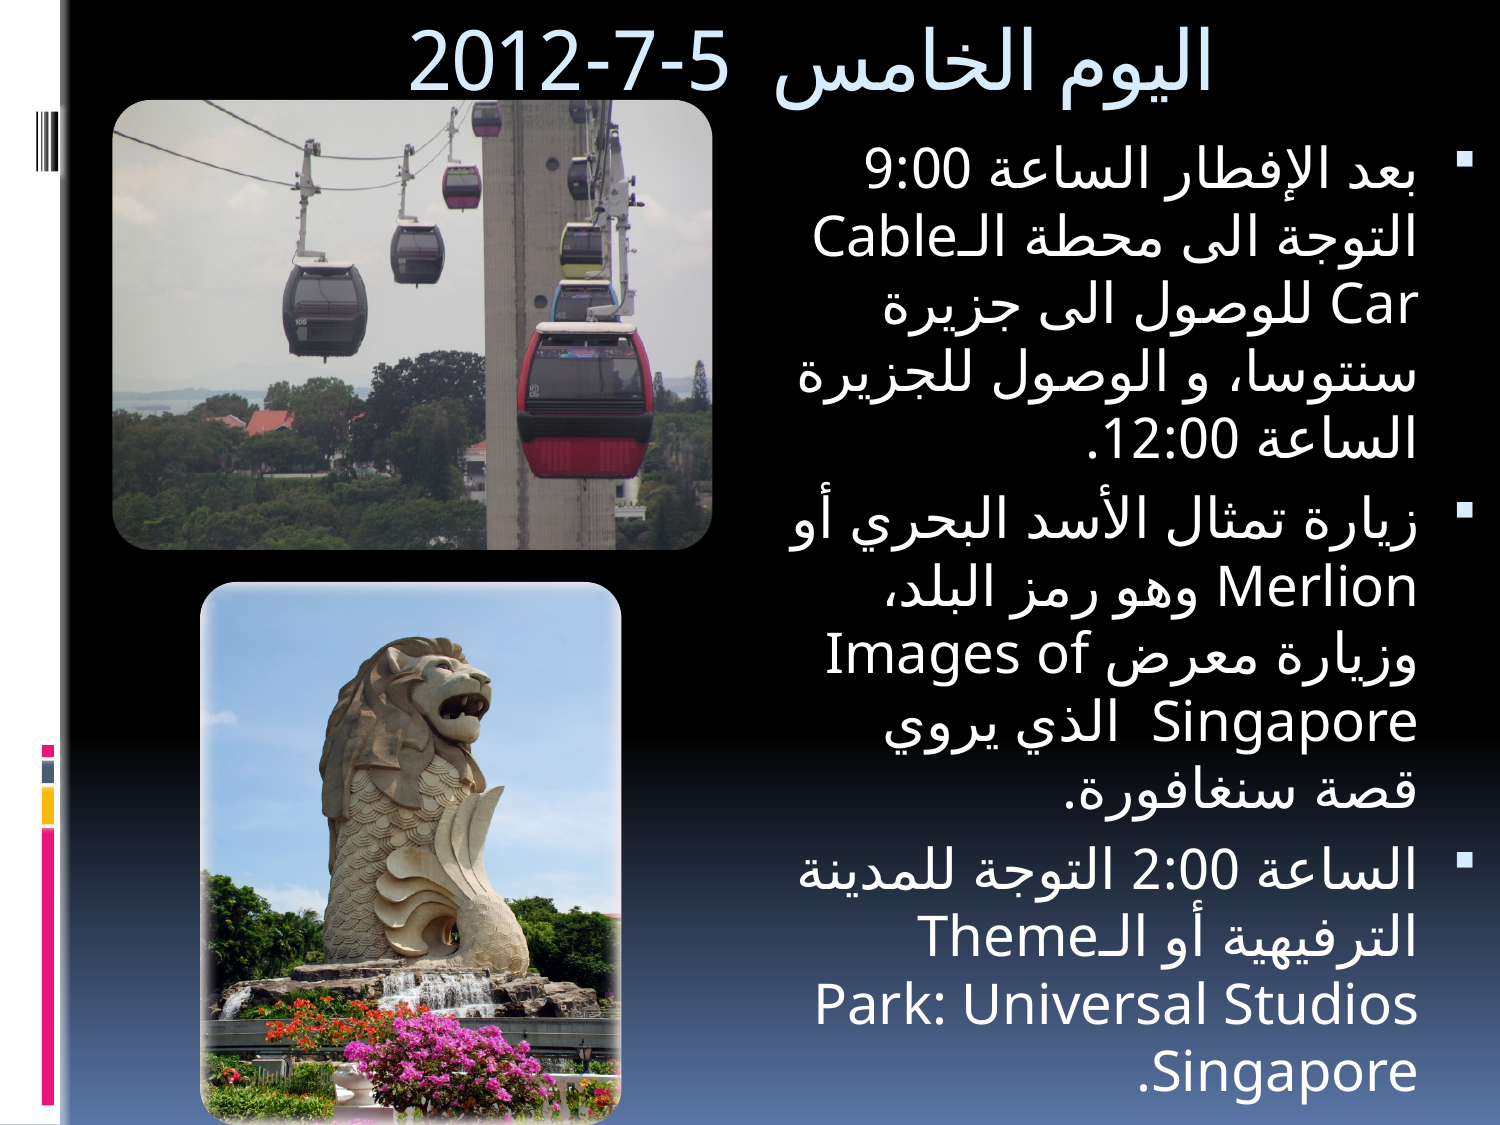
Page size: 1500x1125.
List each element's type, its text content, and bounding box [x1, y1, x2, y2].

list بعد الإفطار الساعة 9:00 التوجة الى محطة الـCable Car للوصول الى جزيرة سنتوسا، و الوصول للجزيرة الساعة 12:00. زيارة تمثال الأسد البحري أو Merlion وهو رمز البلد، وزيارة معرض Images of Singapore الذي يروي قصة سنغافورة. الساعة 2:00 التوجة للمدينة الترفيهية أو الـTheme Park: Universal Studios Singapore. [774, 125, 1500, 1125]
picture [111, 99, 713, 551]
picture [199, 581, 622, 1125]
title اليوم الخامس 5-7-2012 [174, 0, 1450, 150]
